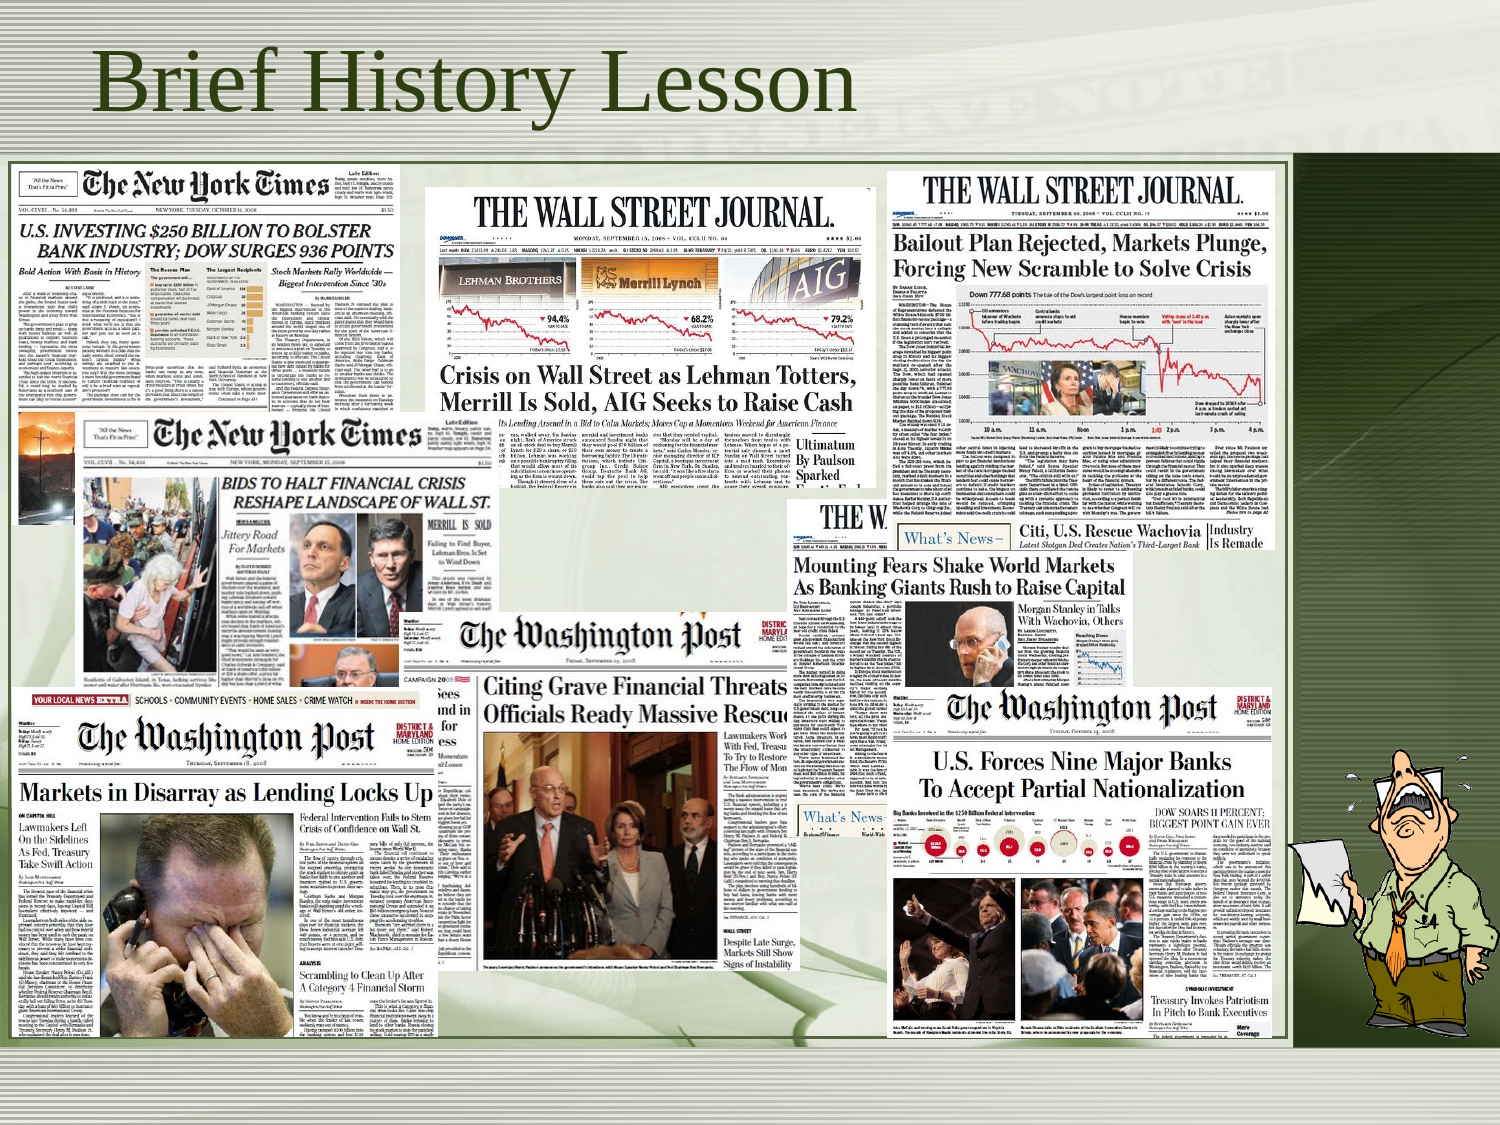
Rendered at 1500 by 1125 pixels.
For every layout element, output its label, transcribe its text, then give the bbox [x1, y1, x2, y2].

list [424, 187, 876, 488]
title Brief History Lesson [74, 0, 1288, 151]
picture [0, 0, 1500, 1125]
